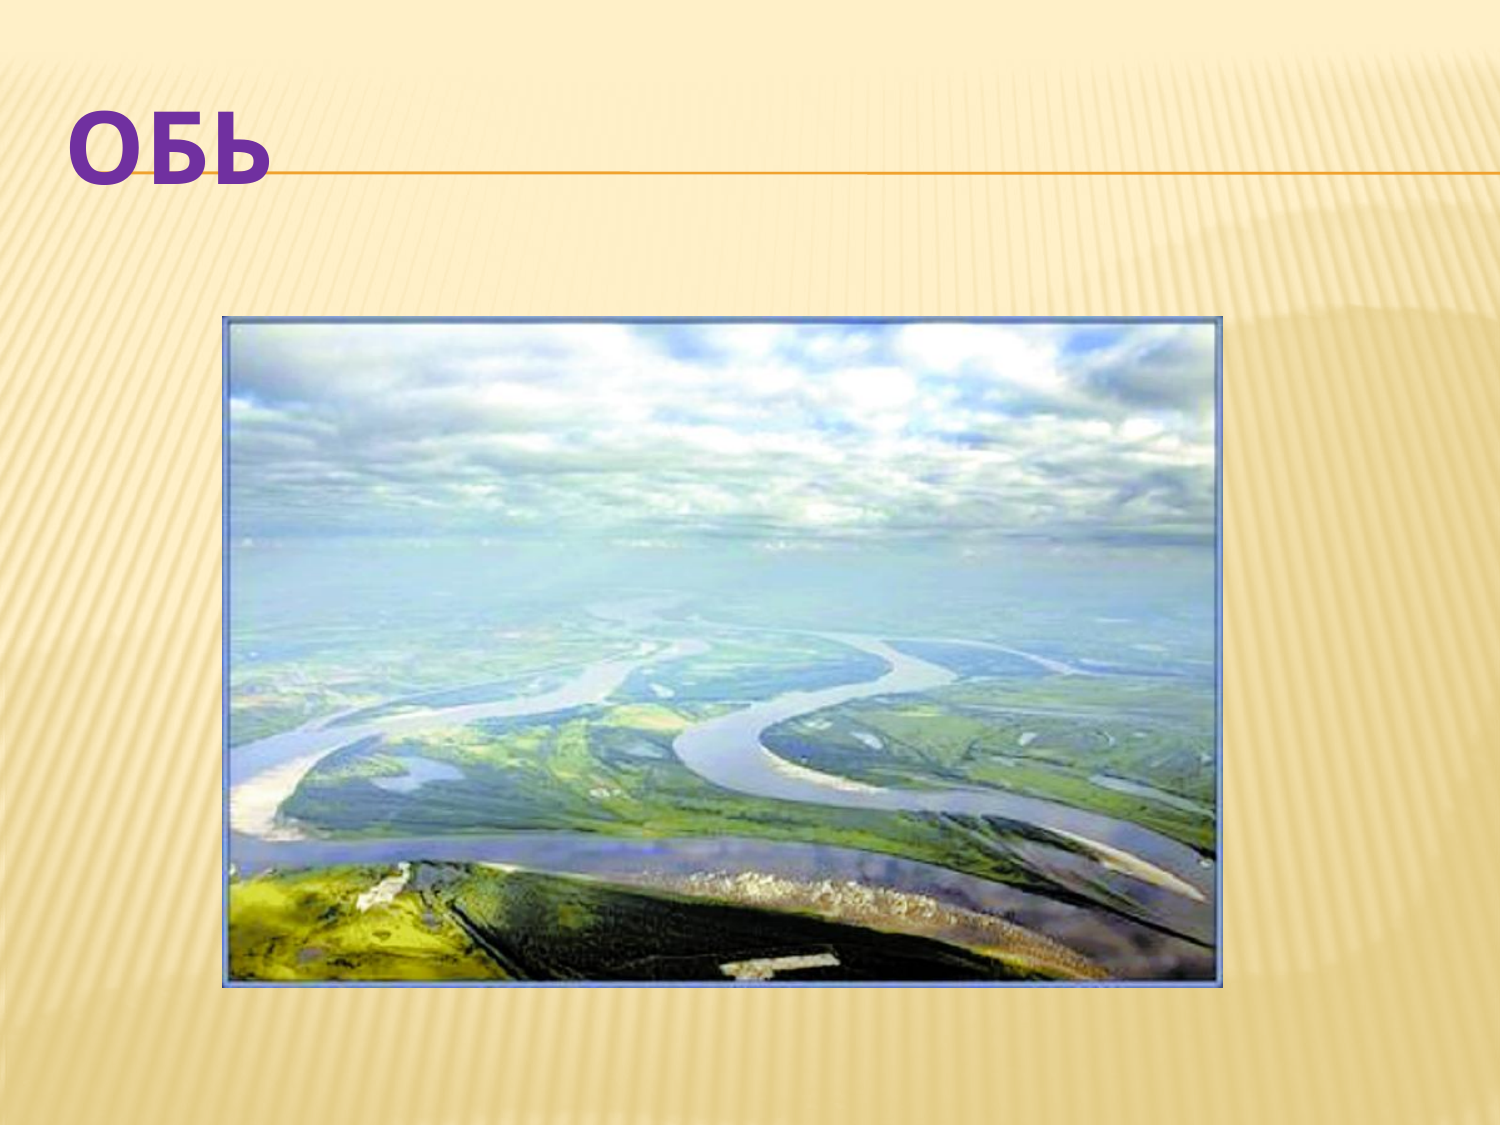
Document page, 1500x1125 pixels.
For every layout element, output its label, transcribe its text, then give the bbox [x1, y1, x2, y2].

title Обь [50, 75, 1475, 213]
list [222, 316, 1224, 988]
